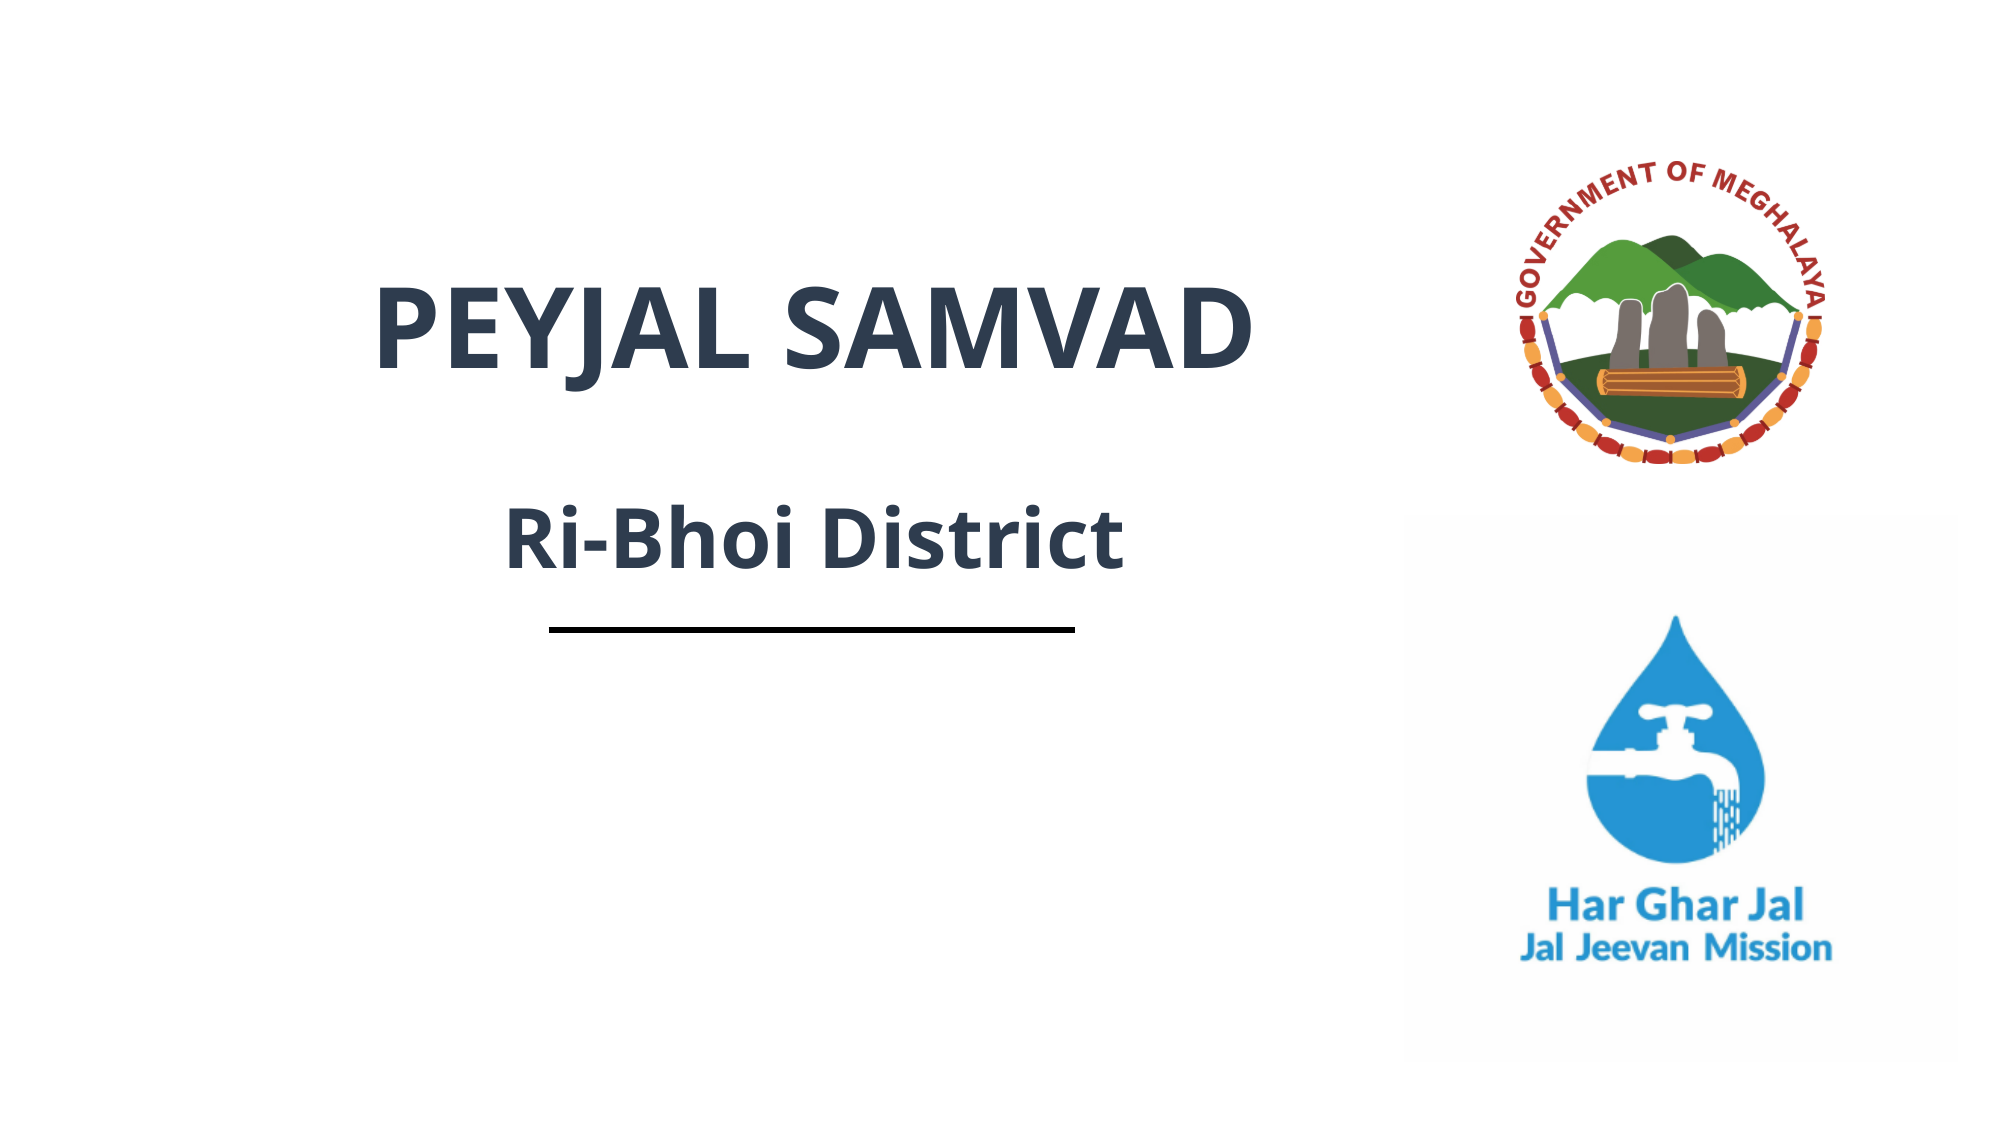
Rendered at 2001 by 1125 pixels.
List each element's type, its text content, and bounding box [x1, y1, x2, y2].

text_box PEYJAL SAMVAD [424, 293, 1204, 392]
picture [1404, 515, 1958, 1062]
text_box [103, 463, 1147, 606]
picture [1516, 161, 1825, 464]
